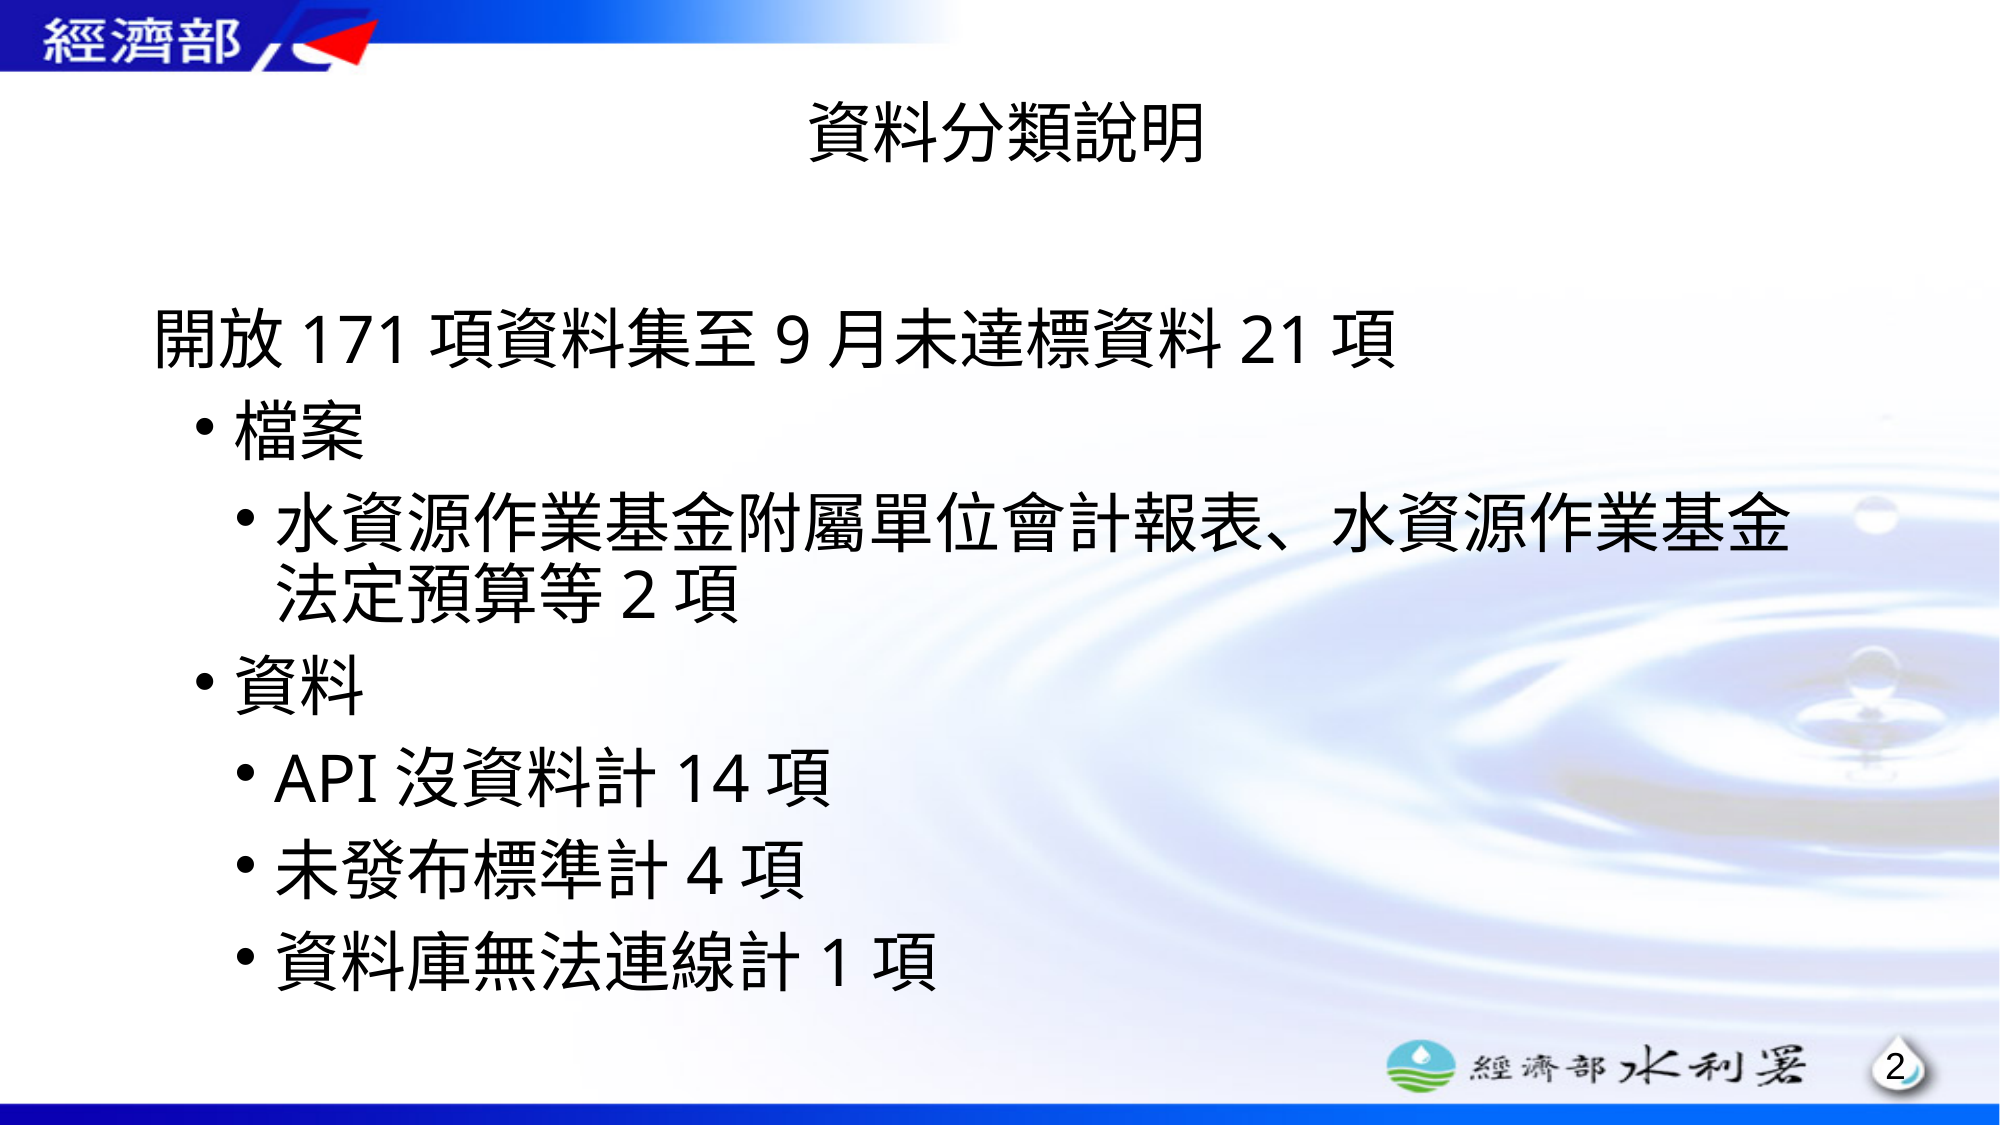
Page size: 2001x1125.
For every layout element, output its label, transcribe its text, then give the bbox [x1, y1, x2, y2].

text_box 資料分類說明 [791, 83, 1288, 189]
text_box 2 [1870, 1034, 1921, 1095]
picture [0, 0, 2000, 1125]
text_box 開放171項資料集至9月未達標資料21項 檔案 水資源作業基金附屬單位會計報表、水資源作業基金法定預算等2項 資料 API沒資料計14項 未發布標準計4項 資料庫無法連線計1項 [137, 299, 1862, 1013]
